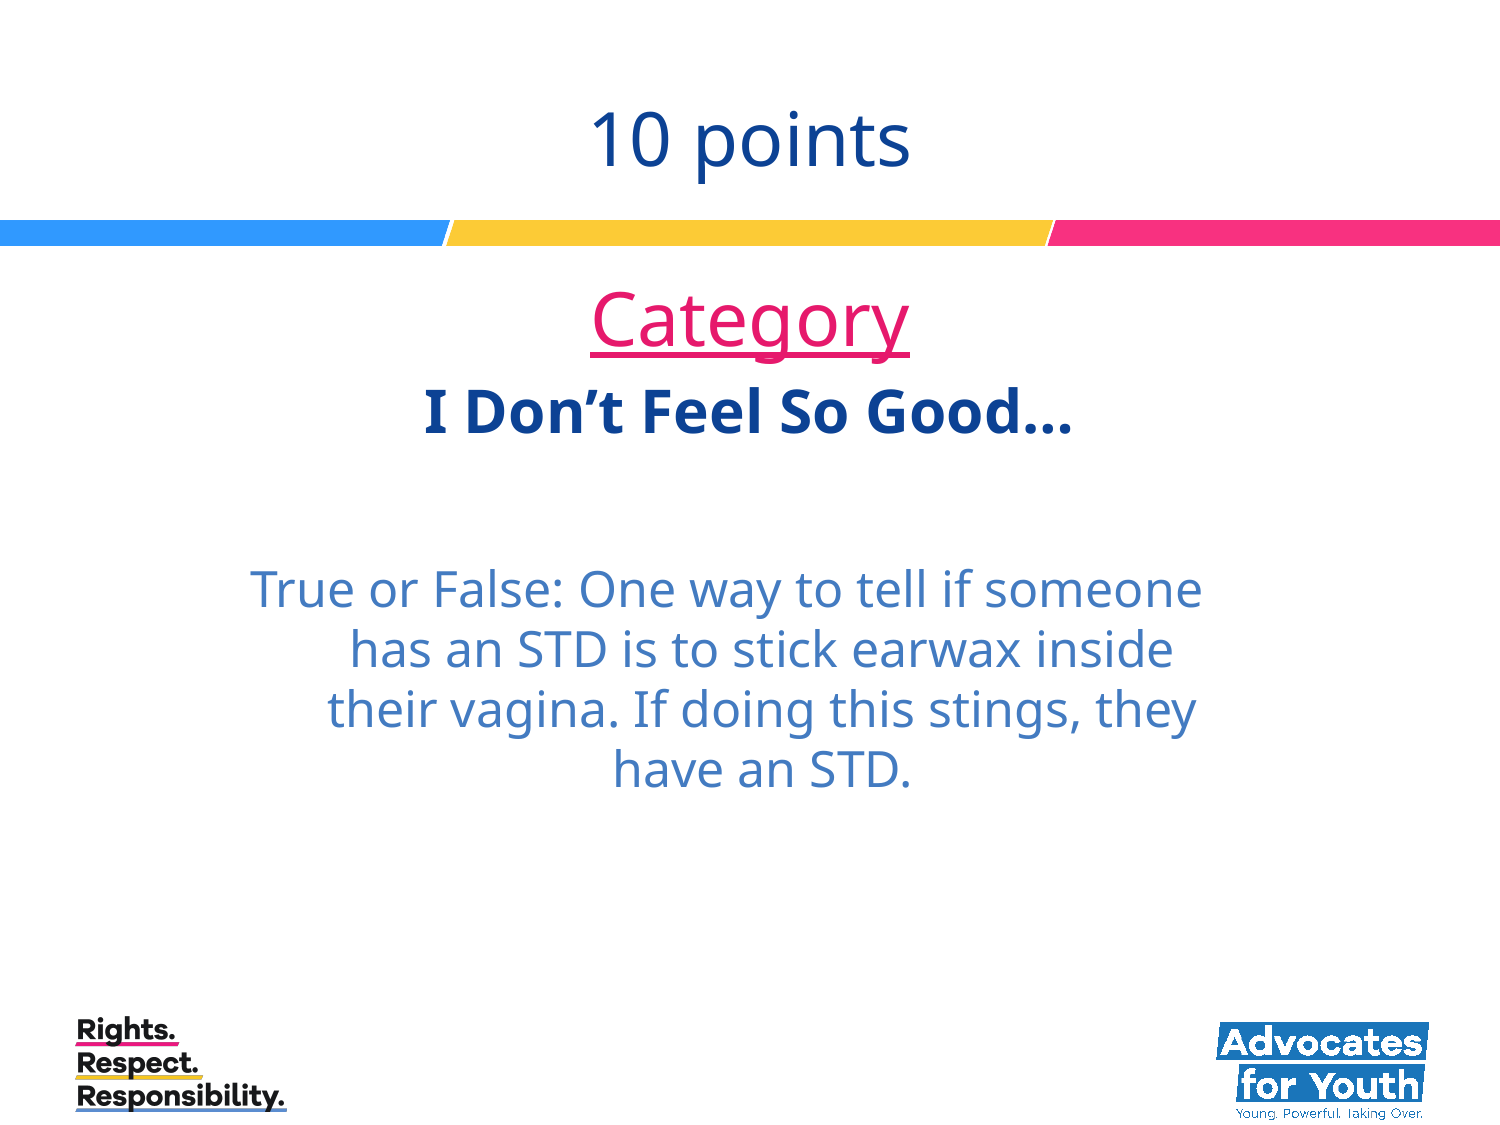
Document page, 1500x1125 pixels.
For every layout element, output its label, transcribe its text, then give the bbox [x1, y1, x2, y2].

title 10 points Category I Don’t Feel So Good… [0, 0, 1500, 538]
subtitle True or False: One way to tell if someone has an STD is to stick earwax inside their vagina. If doing this stings, they have an STD. [200, 549, 1250, 838]
picture [75, 538, 1468, 1125]
